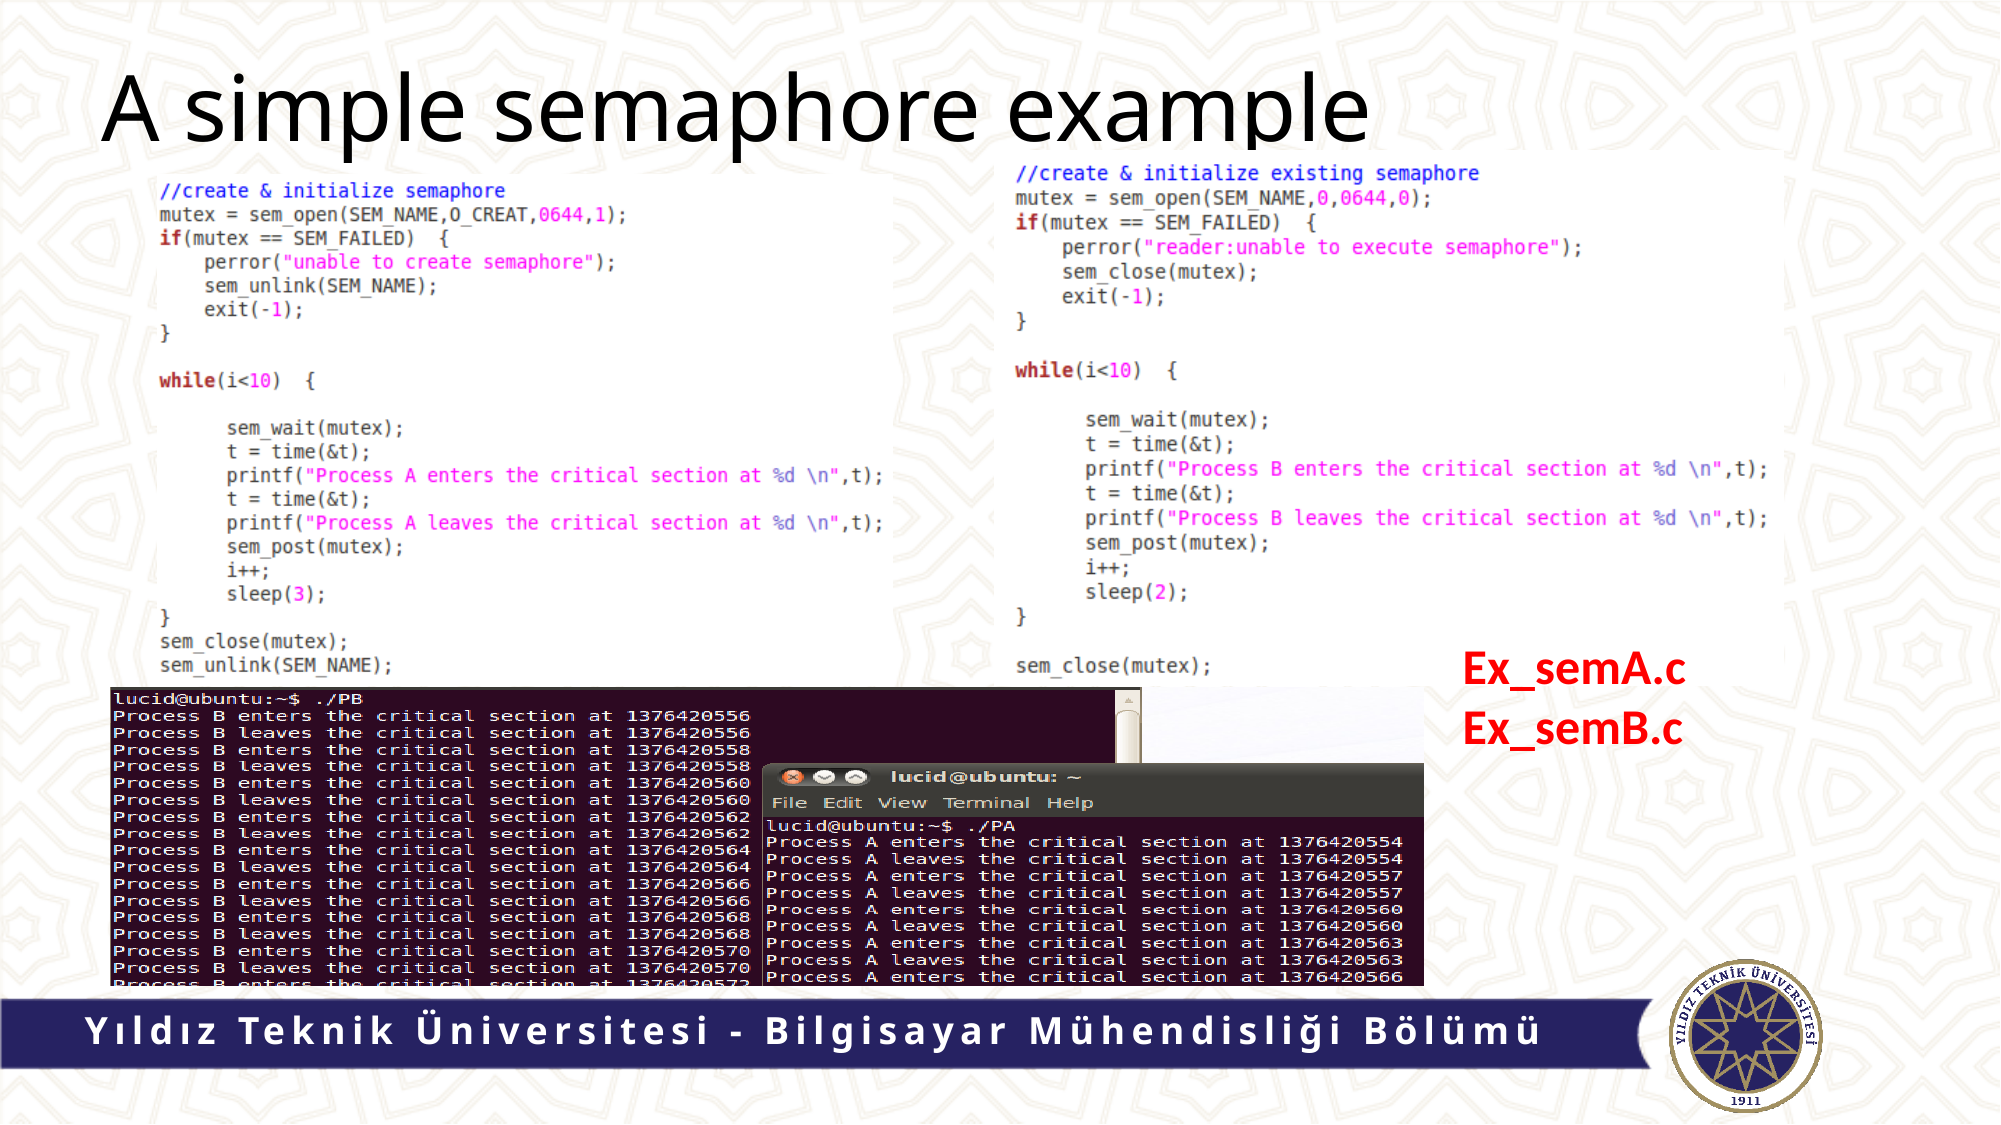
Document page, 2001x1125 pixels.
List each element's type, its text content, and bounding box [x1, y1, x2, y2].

picture [0, 0, 2000, 1125]
footer Yıldız Teknik Üniversitesi - Bilgisayar Mühendisliği Bölümü [0, 997, 1628, 1069]
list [994, 150, 1784, 686]
title A simple semaphore example [86, 2, 1812, 221]
text_box Ex_semA.c Ex_semB.c [1447, 686, 1740, 762]
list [157, 174, 893, 686]
